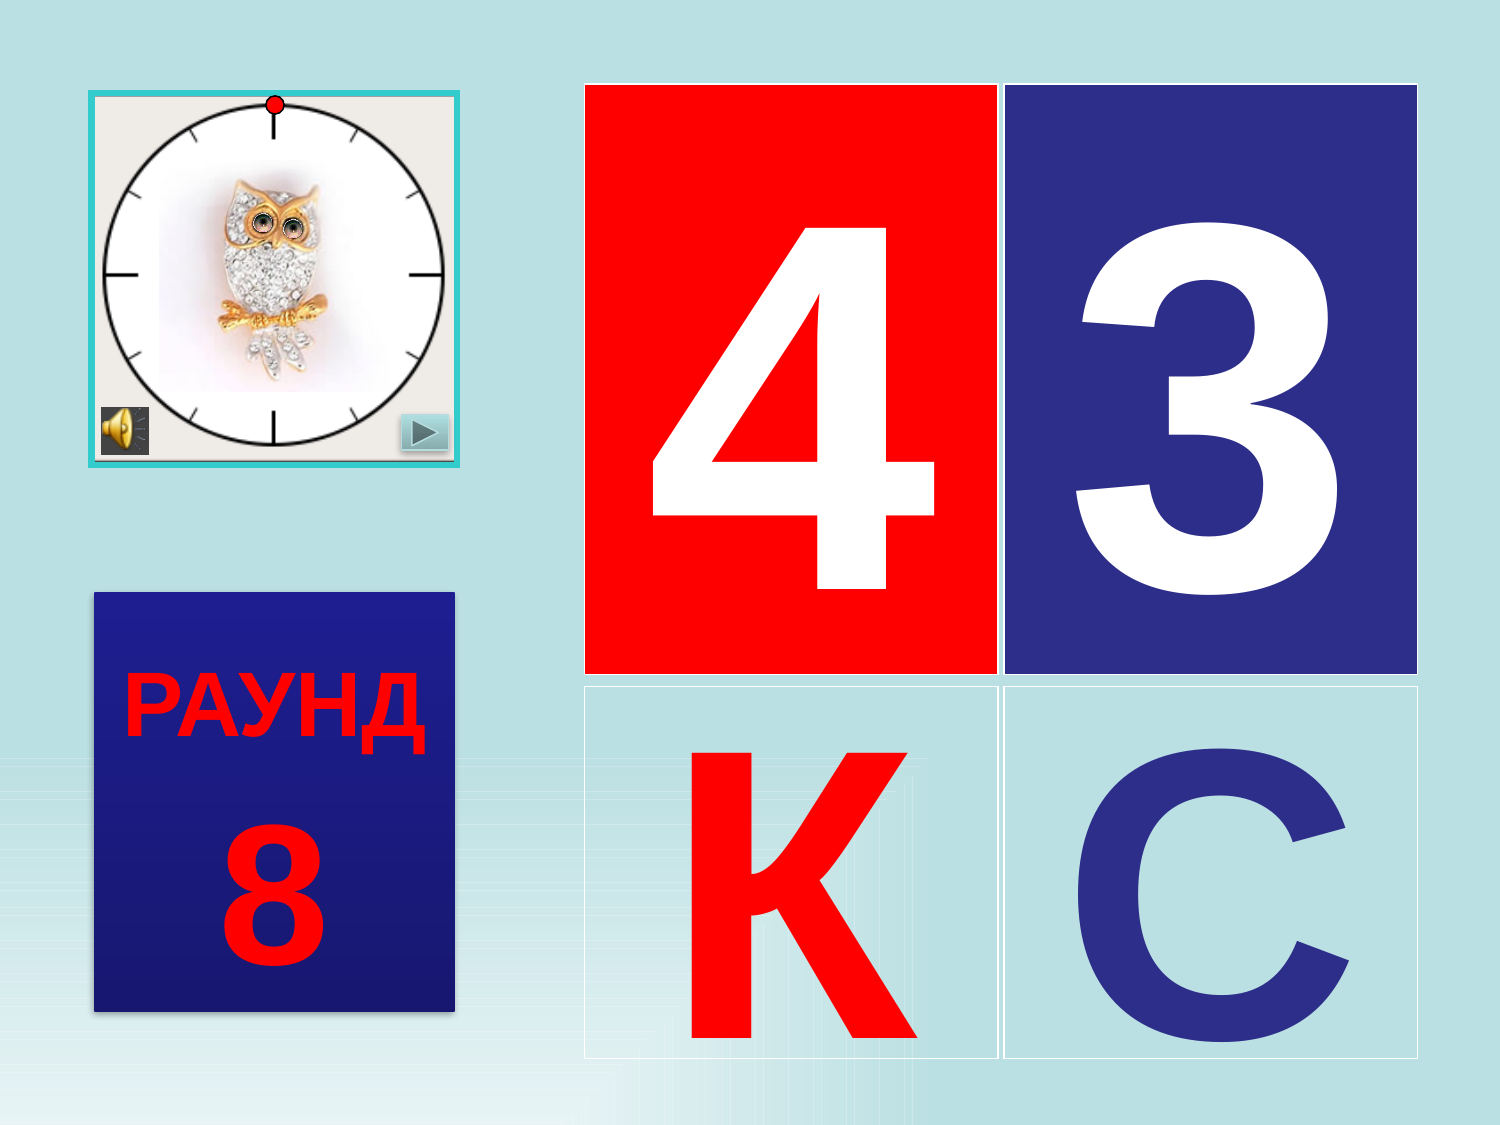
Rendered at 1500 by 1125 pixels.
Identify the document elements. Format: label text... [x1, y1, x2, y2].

text_box 3 [1004, 84, 1418, 675]
text_box РАУНД 8 [94, 592, 455, 1012]
text_box 4 [584, 84, 999, 675]
text_box С [1004, 686, 1418, 1059]
text_box К [584, 686, 998, 1059]
picture [95, 96, 454, 462]
